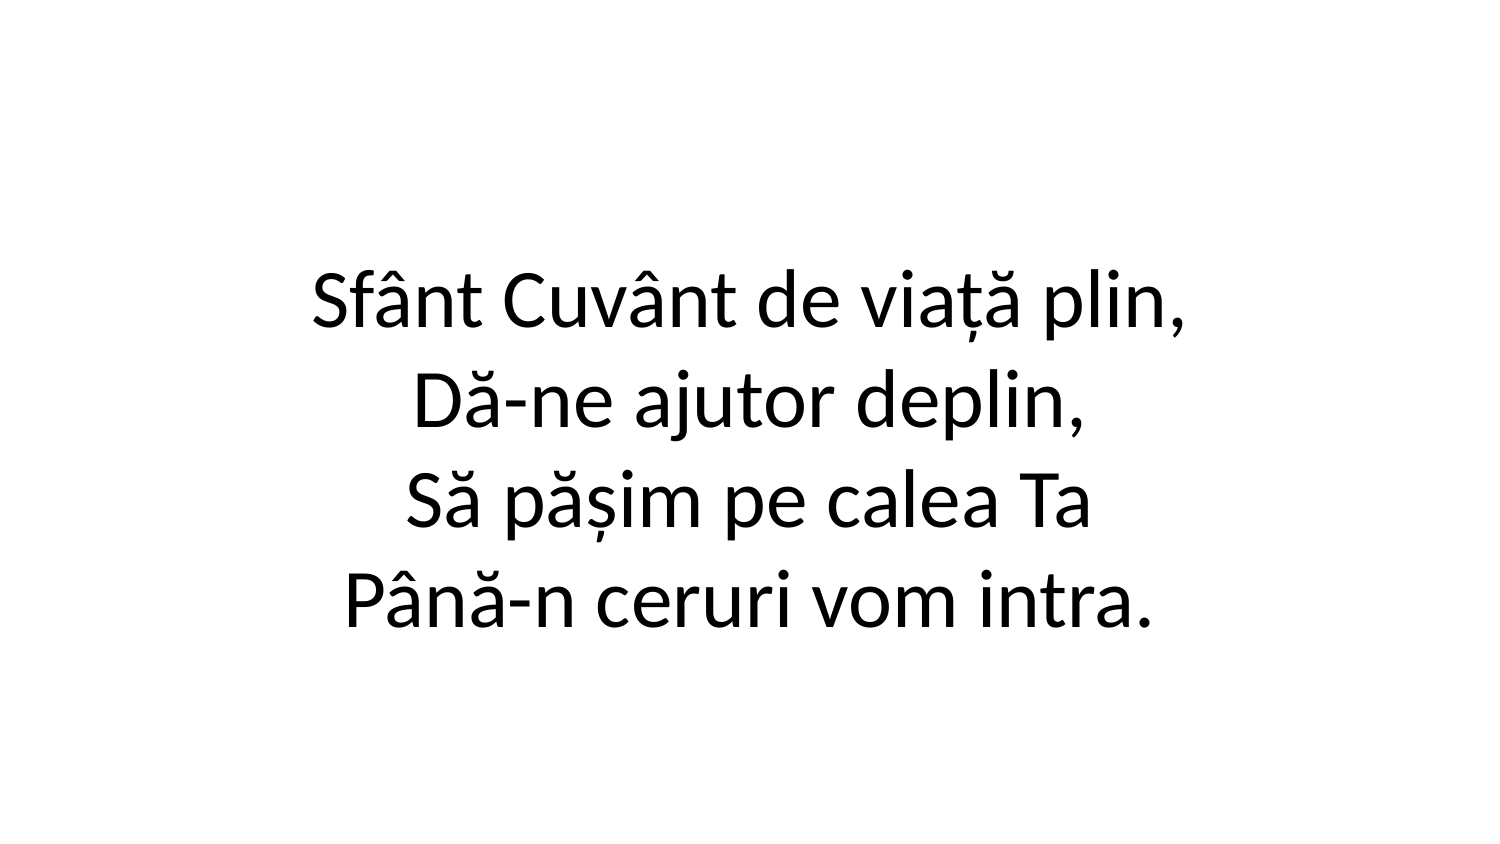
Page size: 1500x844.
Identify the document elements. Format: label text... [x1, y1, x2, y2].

text_box Sfânt Cuvânt de viață plin, Dă-ne ajutor deplin, Să pășim pe calea Ta Până-n ceruri vom intra. [296, 192, 1204, 652]
